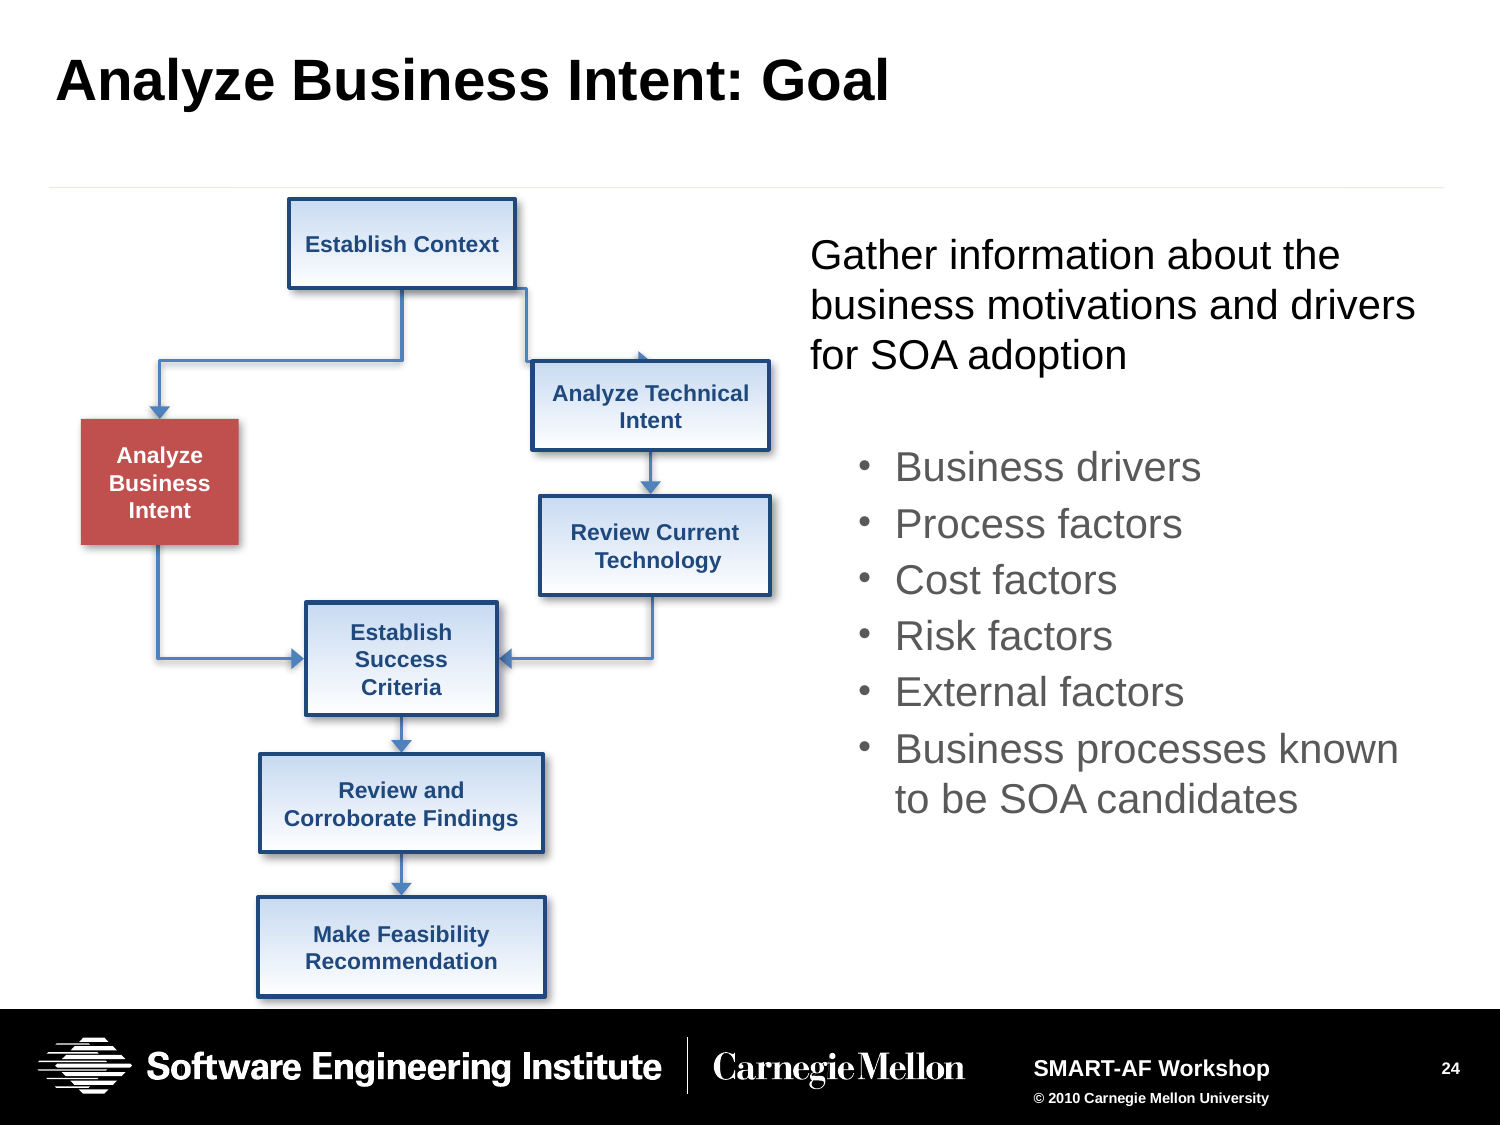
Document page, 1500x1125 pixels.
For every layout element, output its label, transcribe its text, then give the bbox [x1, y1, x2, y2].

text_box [489, 199, 563, 359]
text_box Establish Context [287, 197, 517, 290]
title Analyze Business Intent: Goal [55, 49, 1451, 114]
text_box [215, 231, 347, 359]
list Gather information about the business motivations and drivers for SOA adoption Business drivers Process factors Cost factors Risk factors External factors Business processes known to be SOA candidates [809, 227, 1438, 939]
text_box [80, 361, 771, 997]
